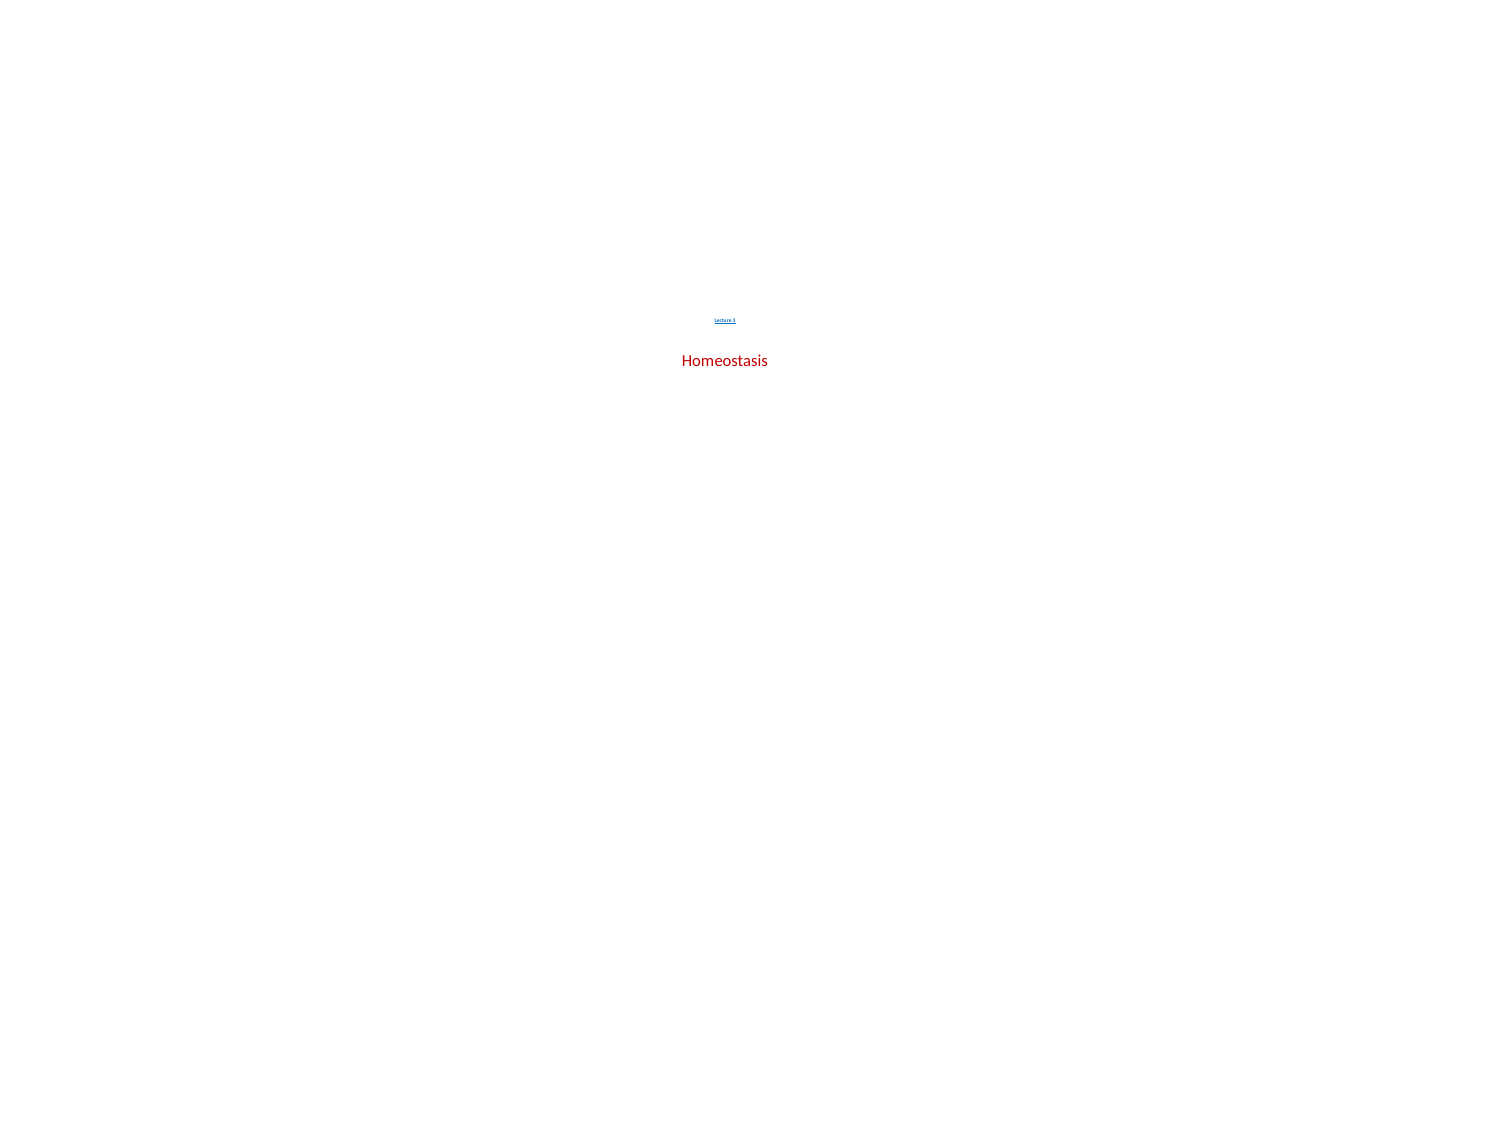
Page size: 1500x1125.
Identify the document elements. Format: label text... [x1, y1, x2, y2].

title Lecture 3 Homeostasis [87, 299, 1363, 400]
